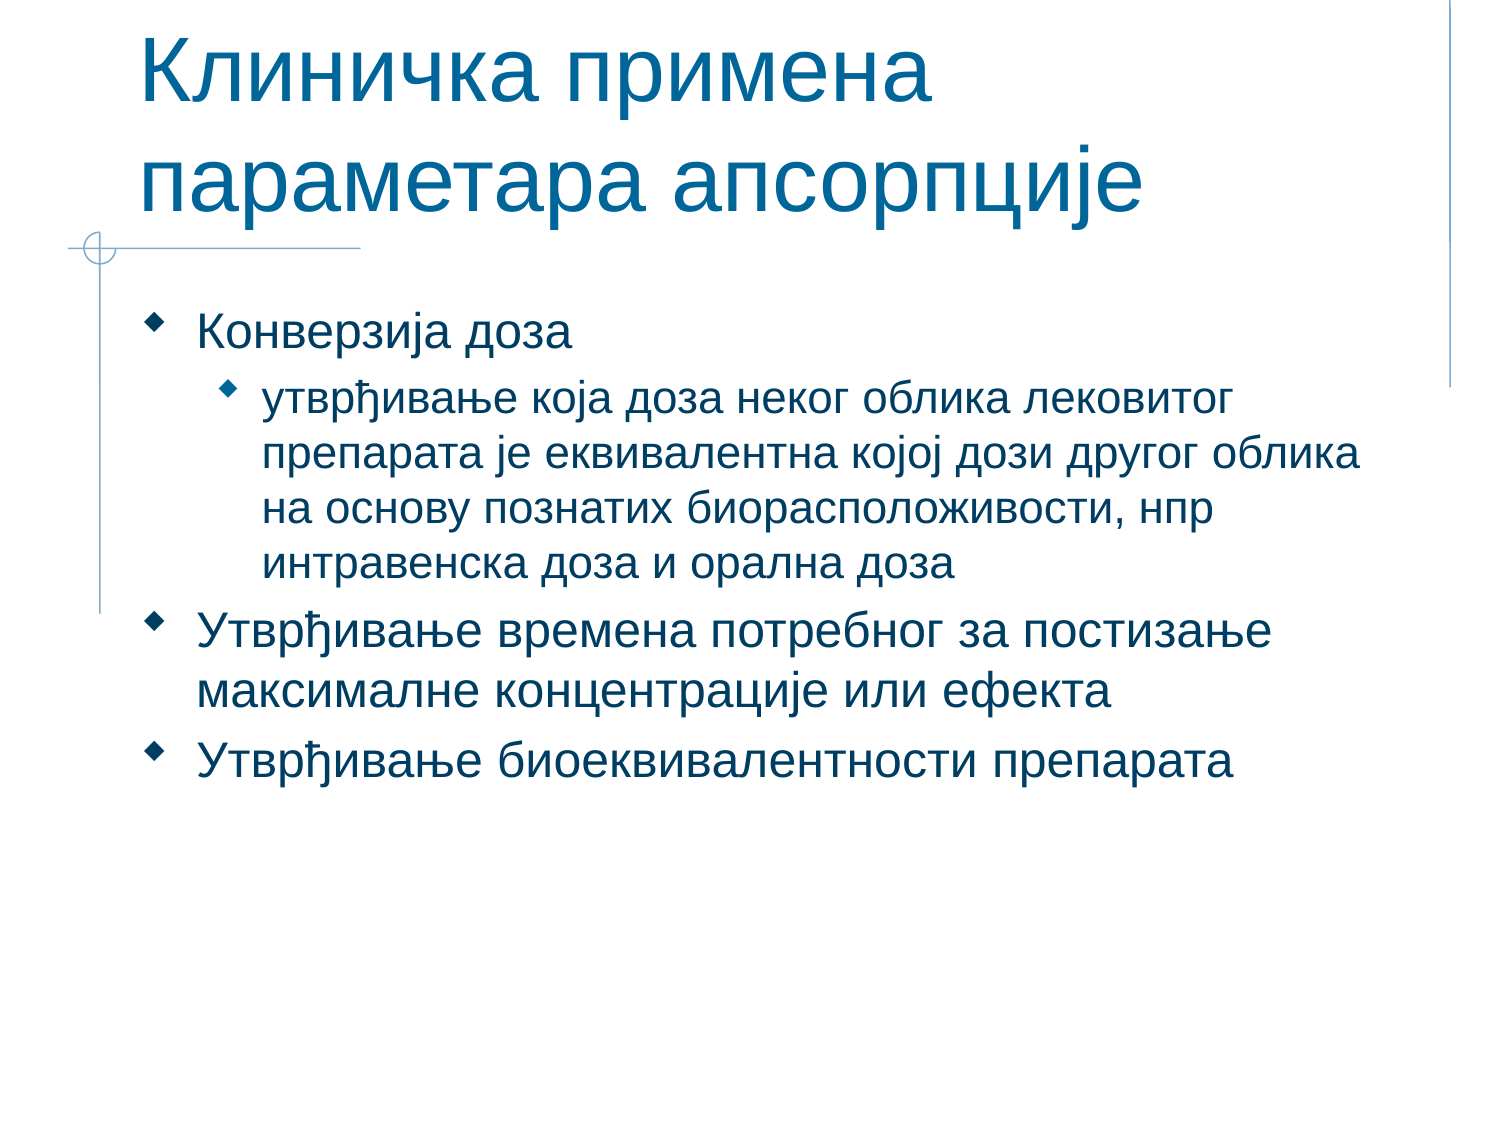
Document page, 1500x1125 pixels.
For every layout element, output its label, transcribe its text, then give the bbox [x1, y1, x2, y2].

list Конверзија доза утврђивање која доза неког облика лековитог препарата је еквивалентна којој дози другог облика на основу познатих биорасположивости, нпр интравенска доза и орална доза Утврђивање времена потребног за постизање максималне концентрације или ефекта Утврђивање биоеквивалентности препарата [124, 290, 1400, 1026]
title Клиничка примена параметара апсорпције [123, 49, 1400, 238]
